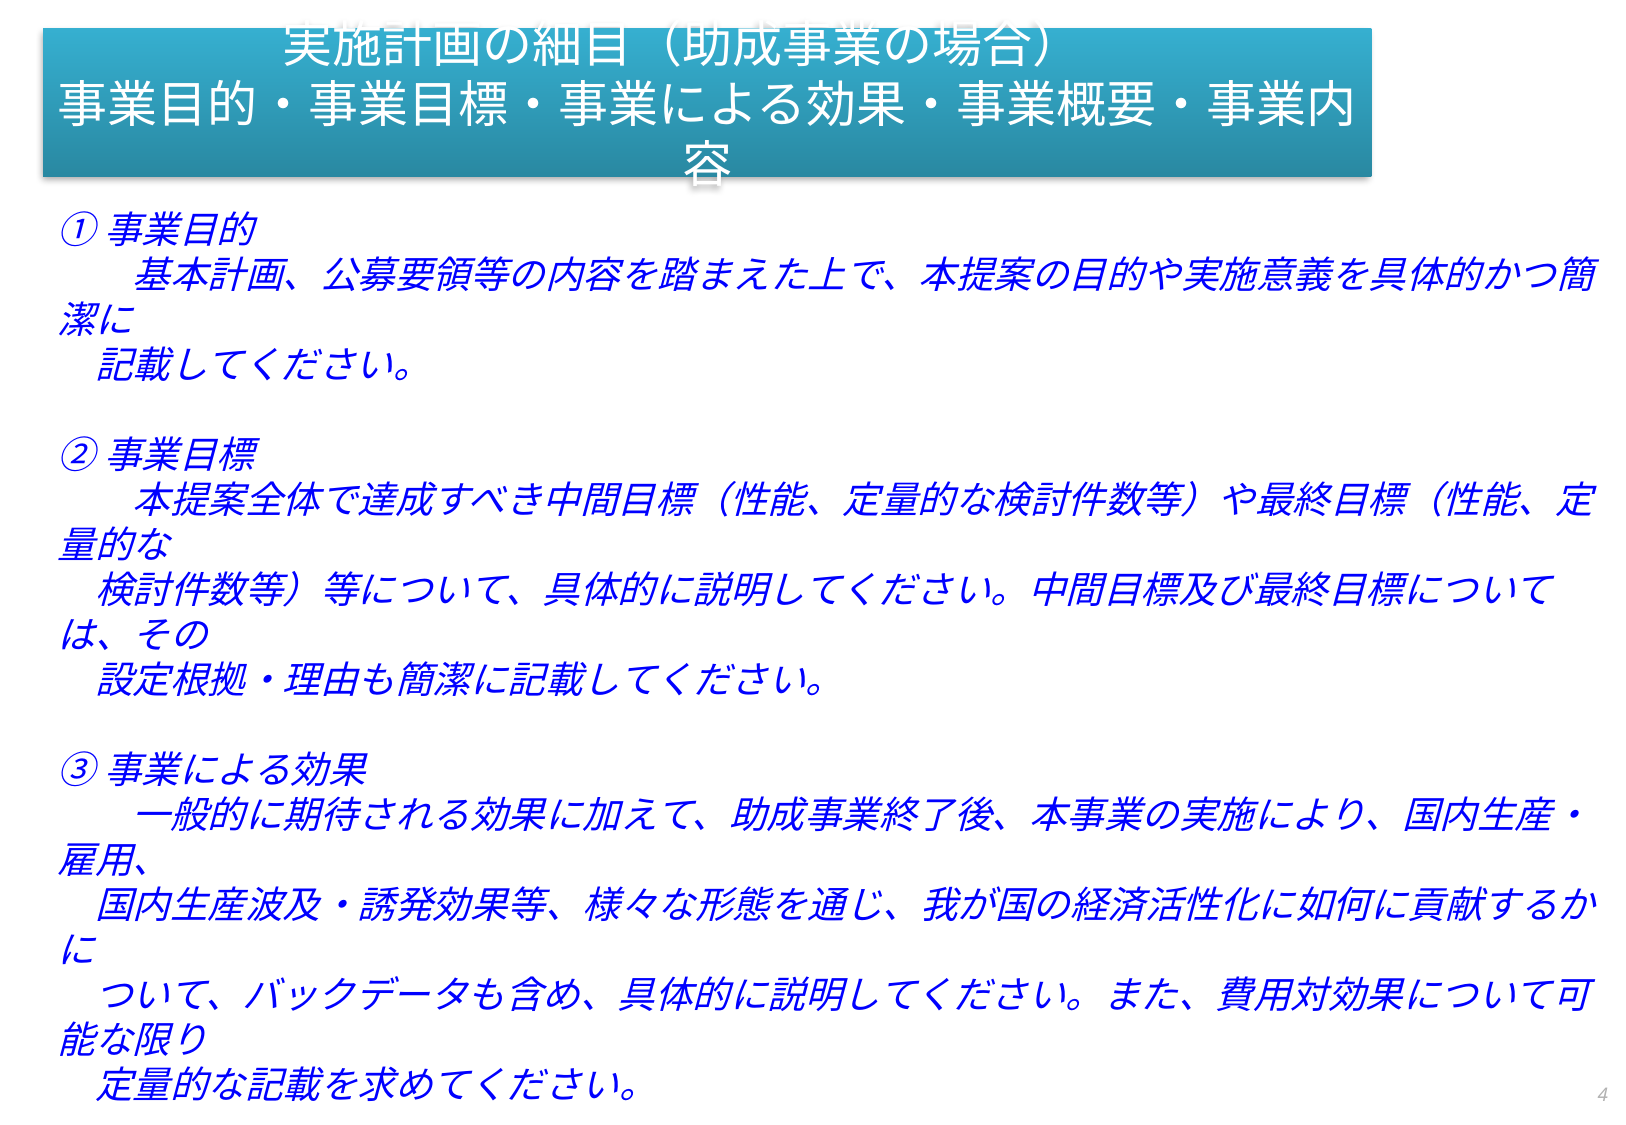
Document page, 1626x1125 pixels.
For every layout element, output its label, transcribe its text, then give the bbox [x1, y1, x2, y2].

title 実施計画の細目（助成事業の場合） 事業目的・事業目標・事業による効果・事業概要・事業内容 [43, 28, 1372, 177]
text_box ①事業目的 基本計画、公募要領等の内容を踏まえた上で、本提案の目的や実施意義を具体的かつ簡潔に 記載してください。 ②事業目標 本提案全体で達成すべき中間目標（性能、定量的な検討件数等）や最終目標（性能、定量的な 検討件数等）等について、具体的に説明してください。中間目標及び最終目標については、その 設定根拠・理由も簡潔に記載してください。 ③事業による効果 一般的に期待される効果に加えて、助成事業終了後、本事業の実施により、国内生産・雇用、 国内生産波及・誘発効果等、様々な形態を通じ、我が国の経済活性化に如何に貢献するかに ついて、バックデータも含め、具体的に説明してください。また、費用対効果について可能な限り 定量的な記載を求めてください。 ④事業概要 「⑤事業内容」の概要を200～250字以内で簡潔に記載してください。 [43, 198, 1625, 1125]
